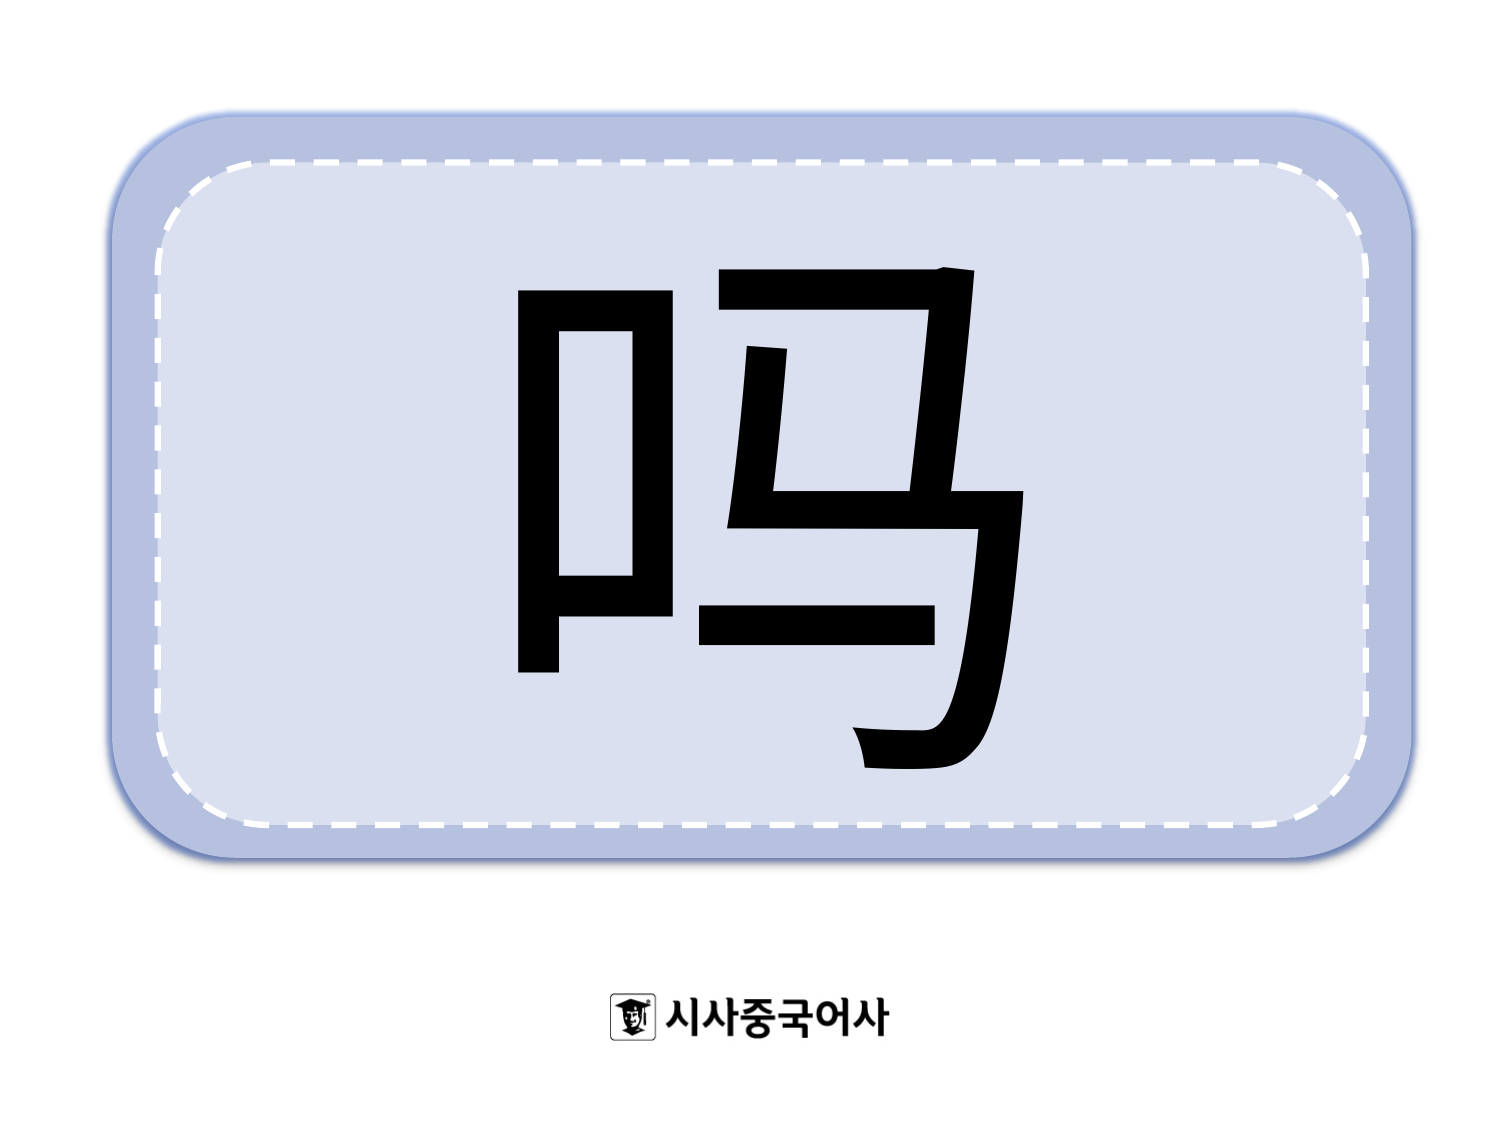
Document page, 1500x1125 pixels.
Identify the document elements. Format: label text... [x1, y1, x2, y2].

picture [602, 987, 898, 1047]
text_box 吗 [162, 160, 1371, 824]
